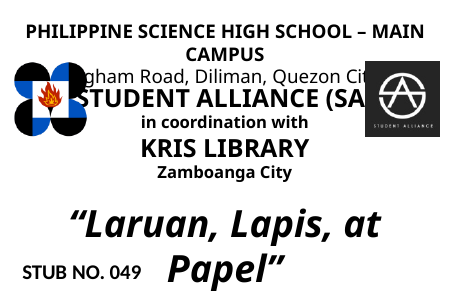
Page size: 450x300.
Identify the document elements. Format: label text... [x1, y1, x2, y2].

text_box STUB NO. 049 [7, 251, 213, 292]
text_box “Laruan, Lapis, at Papel” [0, 192, 450, 298]
picture [12, 60, 88, 137]
text_box STUDENT ALLIANCE (SA) in coordination with KRIS LIBRARY Zamboanga City [0, 74, 450, 190]
picture [364, 60, 441, 137]
text_box PHILIPPINE SCIENCE HIGH SCHOOL – MAIN CAMPUS Agham Road, Diliman, Quezon City [0, 12, 450, 74]
